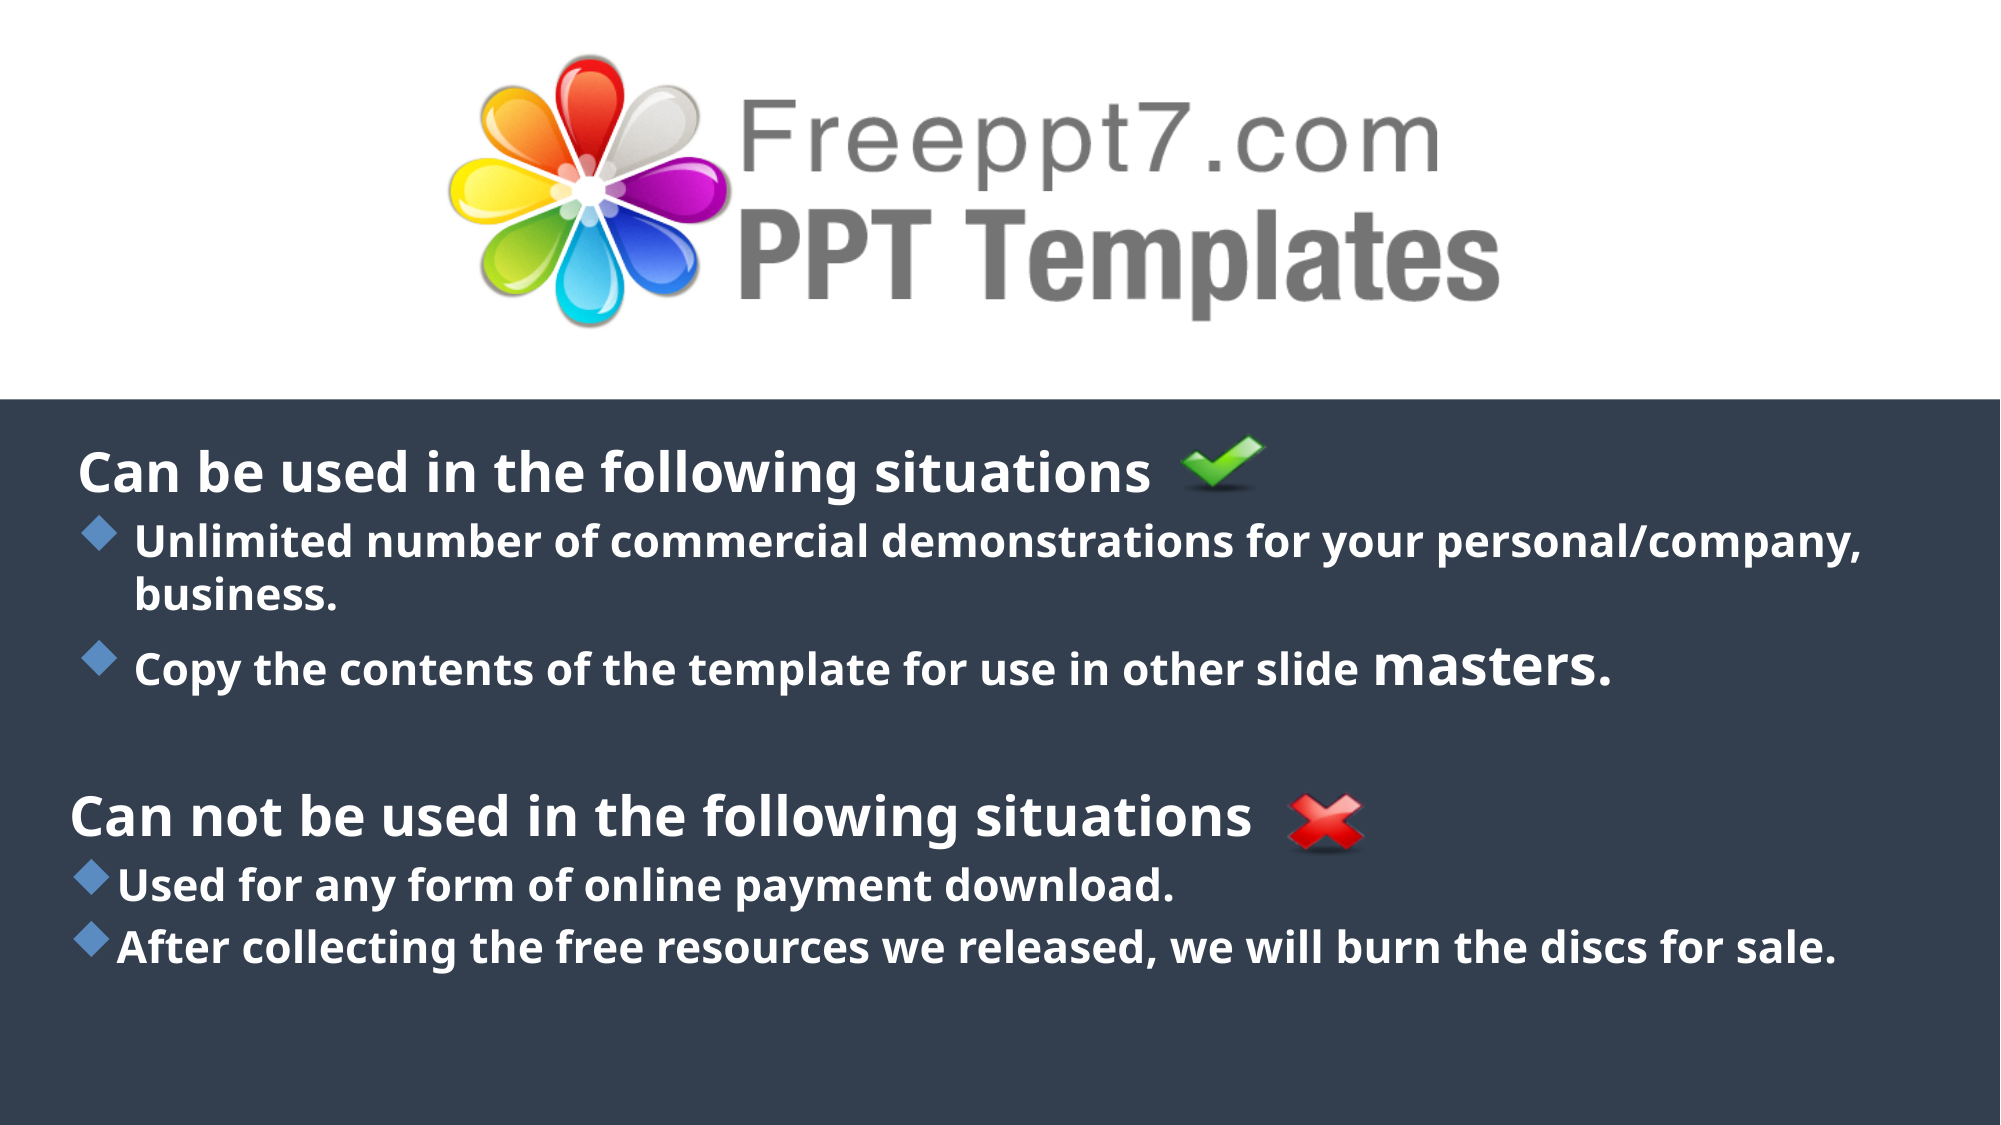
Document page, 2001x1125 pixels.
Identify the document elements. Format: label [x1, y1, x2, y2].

text_box [0, 399, 2000, 1125]
picture [436, 49, 1669, 334]
